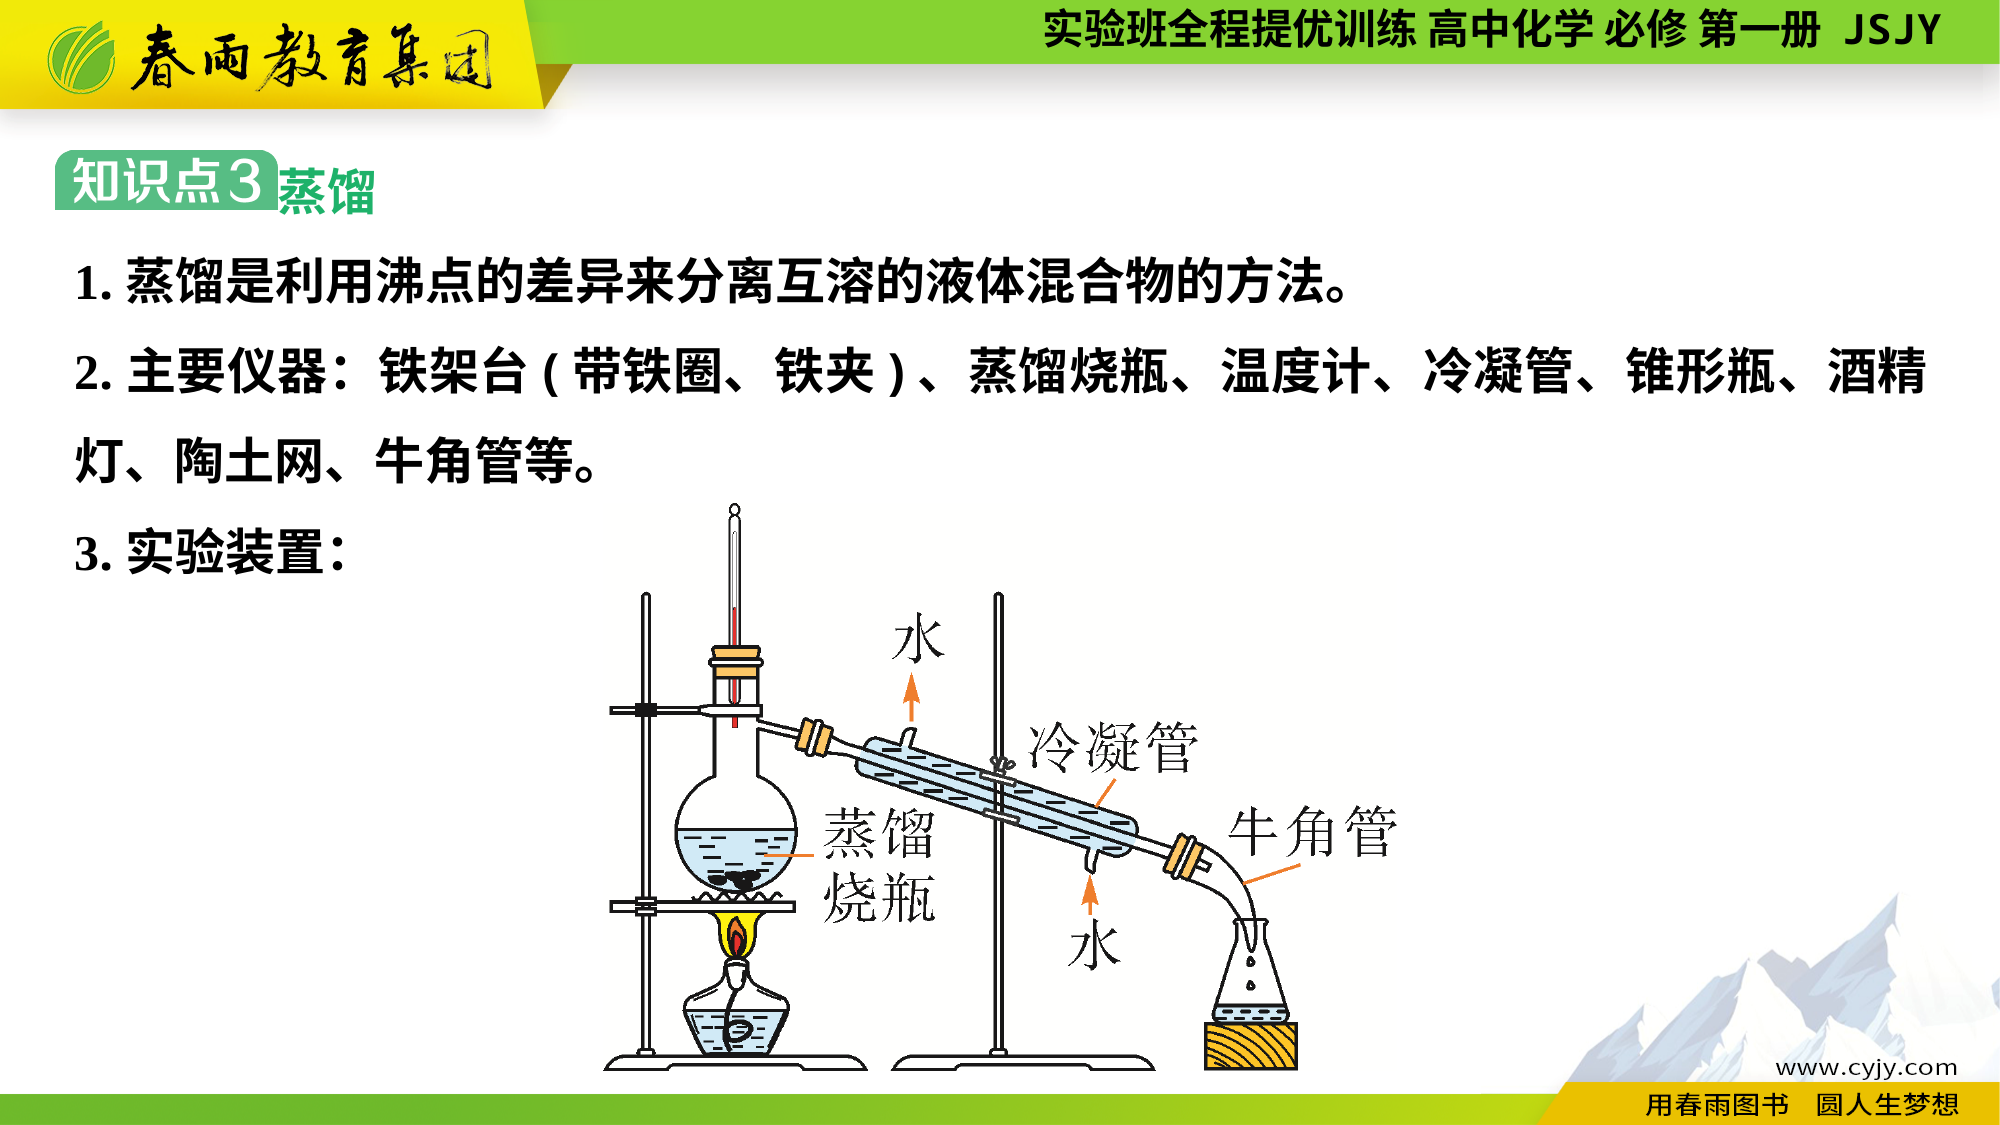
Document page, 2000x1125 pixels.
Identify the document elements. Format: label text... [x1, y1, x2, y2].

picture [0, 0, 2000, 1125]
list 蒸馏 1.蒸馏是利用沸点的差异来分离互溶的液体混合物的方法。 2.主要仪器：铁架台(带铁圈、铁夹)、蒸馏烧瓶、温度计、冷凝管、锥形瓶、酒精灯、陶土网、牛角管等。 3.实验装置： [59, 122, 1944, 592]
